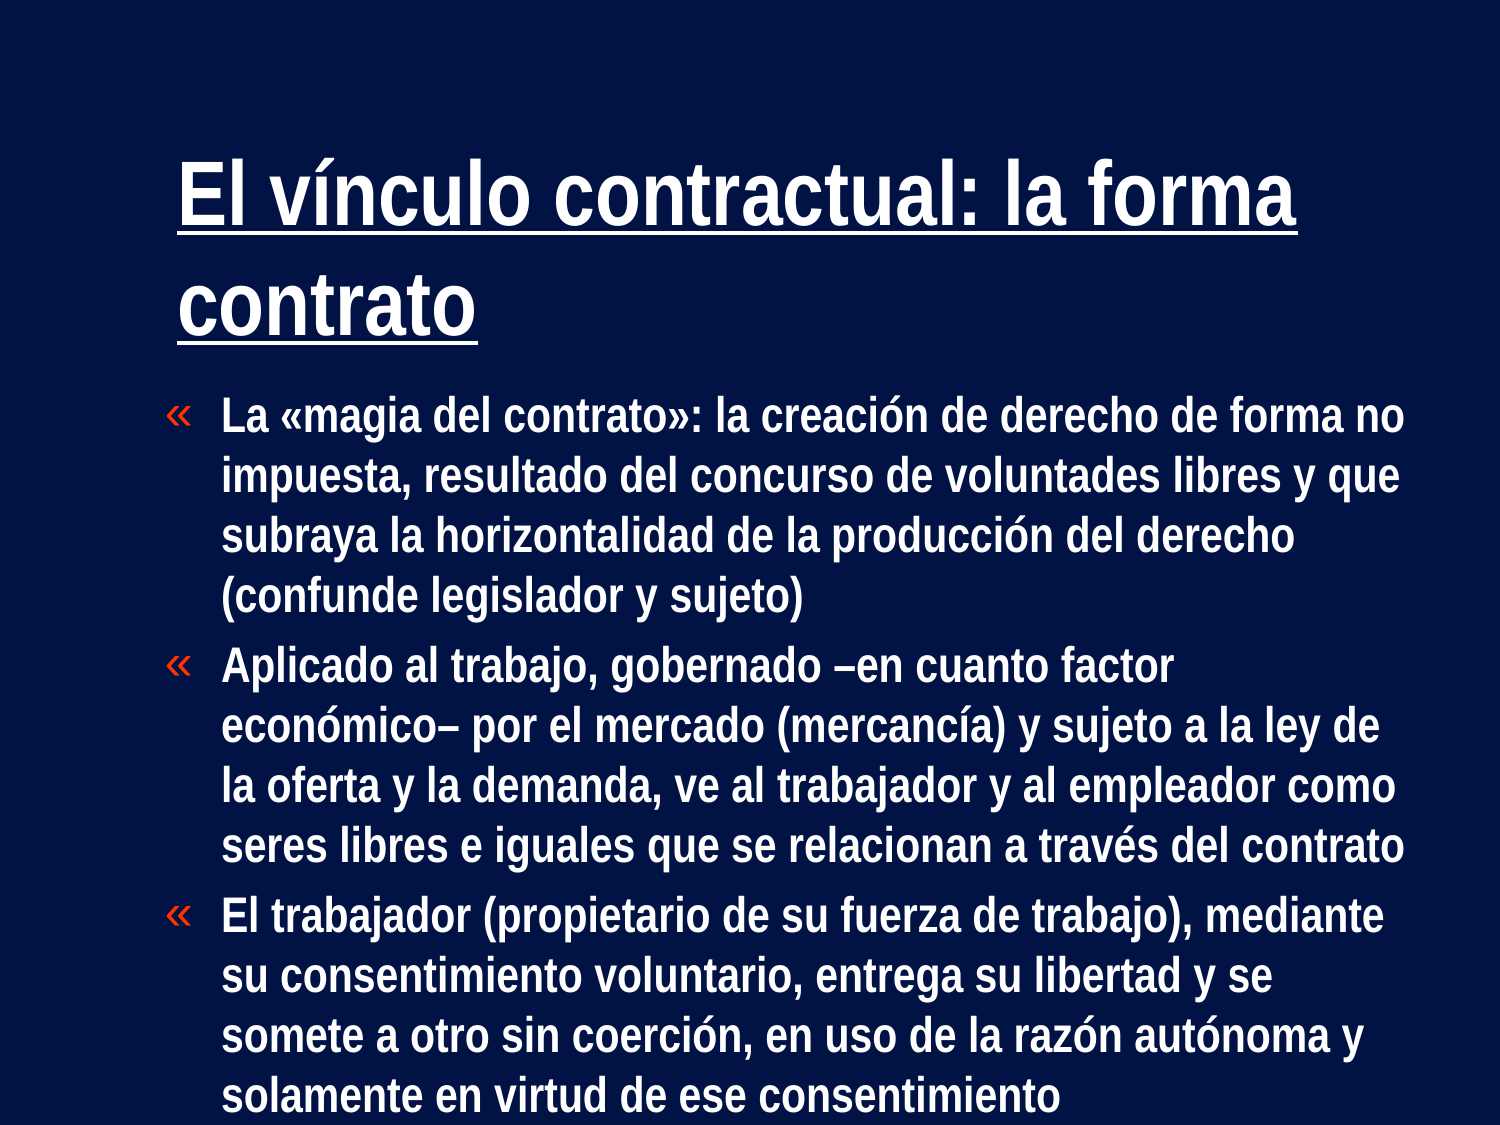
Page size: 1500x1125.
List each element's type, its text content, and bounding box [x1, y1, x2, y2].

title El vínculo contractual: la forma contrato [162, 149, 1388, 338]
list La «magia del contrato»: la creación de derecho de forma no impuesta, resultado del concurso de voluntades libres y que subraya la horizontalidad de la producción del derecho (confunde legislador y sujeto) Aplicado al trabajo, gobernado –en cuanto factor económico– por el mercado (mercancía) y sujeto a la ley de la oferta y la demanda, ve al trabajador y al empleador como seres libres e iguales que se relacionan a través del contrato El trabajador (propietario de su fuerza de trabajo), mediante su consentimiento voluntario, entrega su libertad y se somete a otro sin coerción, en uso de la razón autónoma y solamente en virtud de ese consentimiento [150, 375, 1431, 1075]
